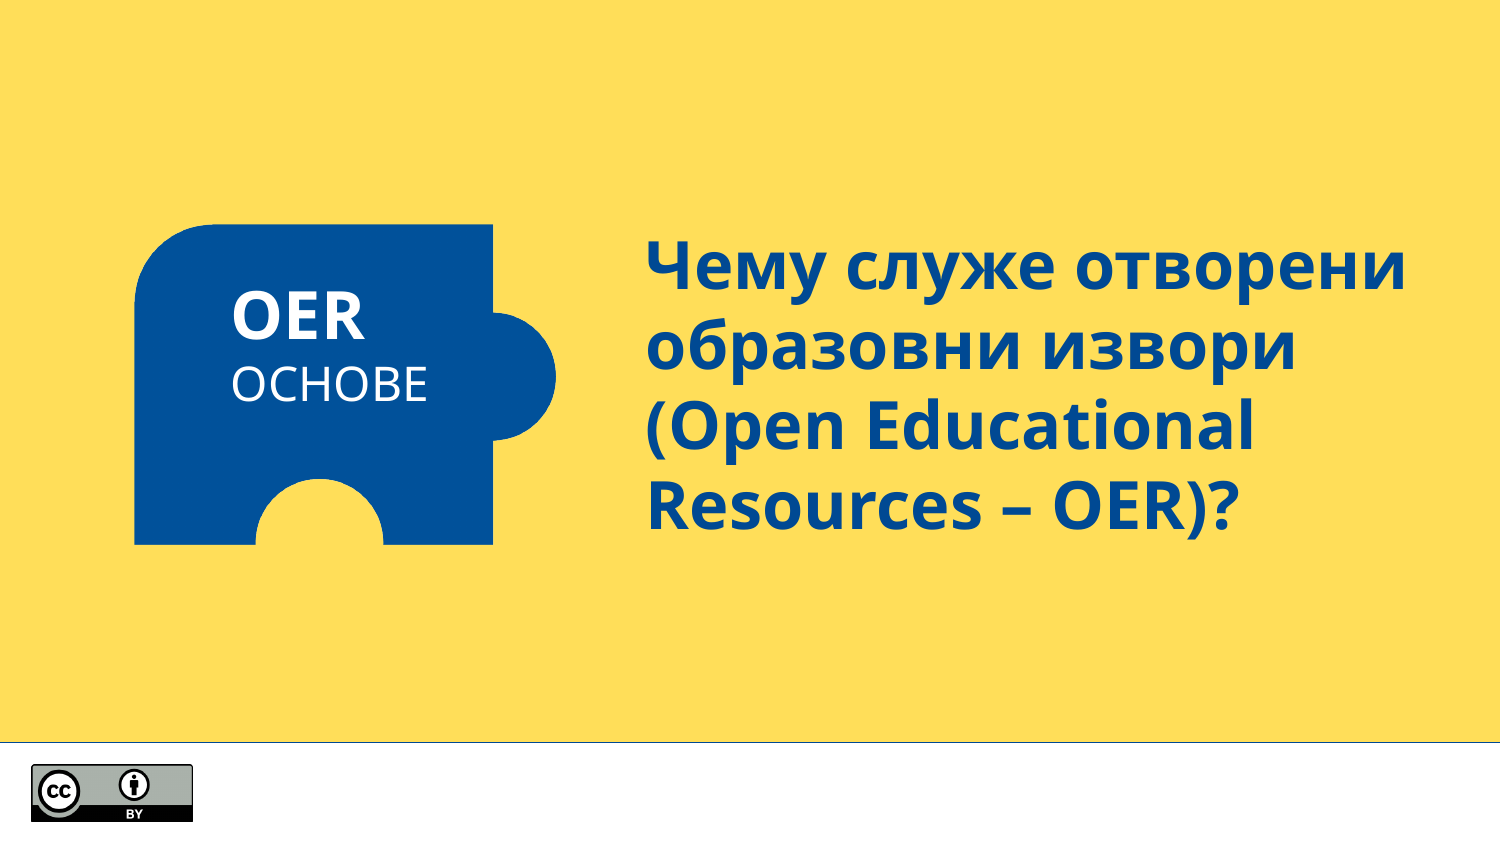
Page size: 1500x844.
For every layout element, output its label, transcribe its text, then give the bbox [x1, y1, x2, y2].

text_box OER ОСНОВЕ [560, 258, 862, 426]
text_box [0, 750, 1500, 844]
picture [31, 764, 193, 822]
picture [133, 224, 556, 545]
text_box Чему служе отворени образовни извори (Open Educational Resources – OER)? [630, 207, 1442, 558]
